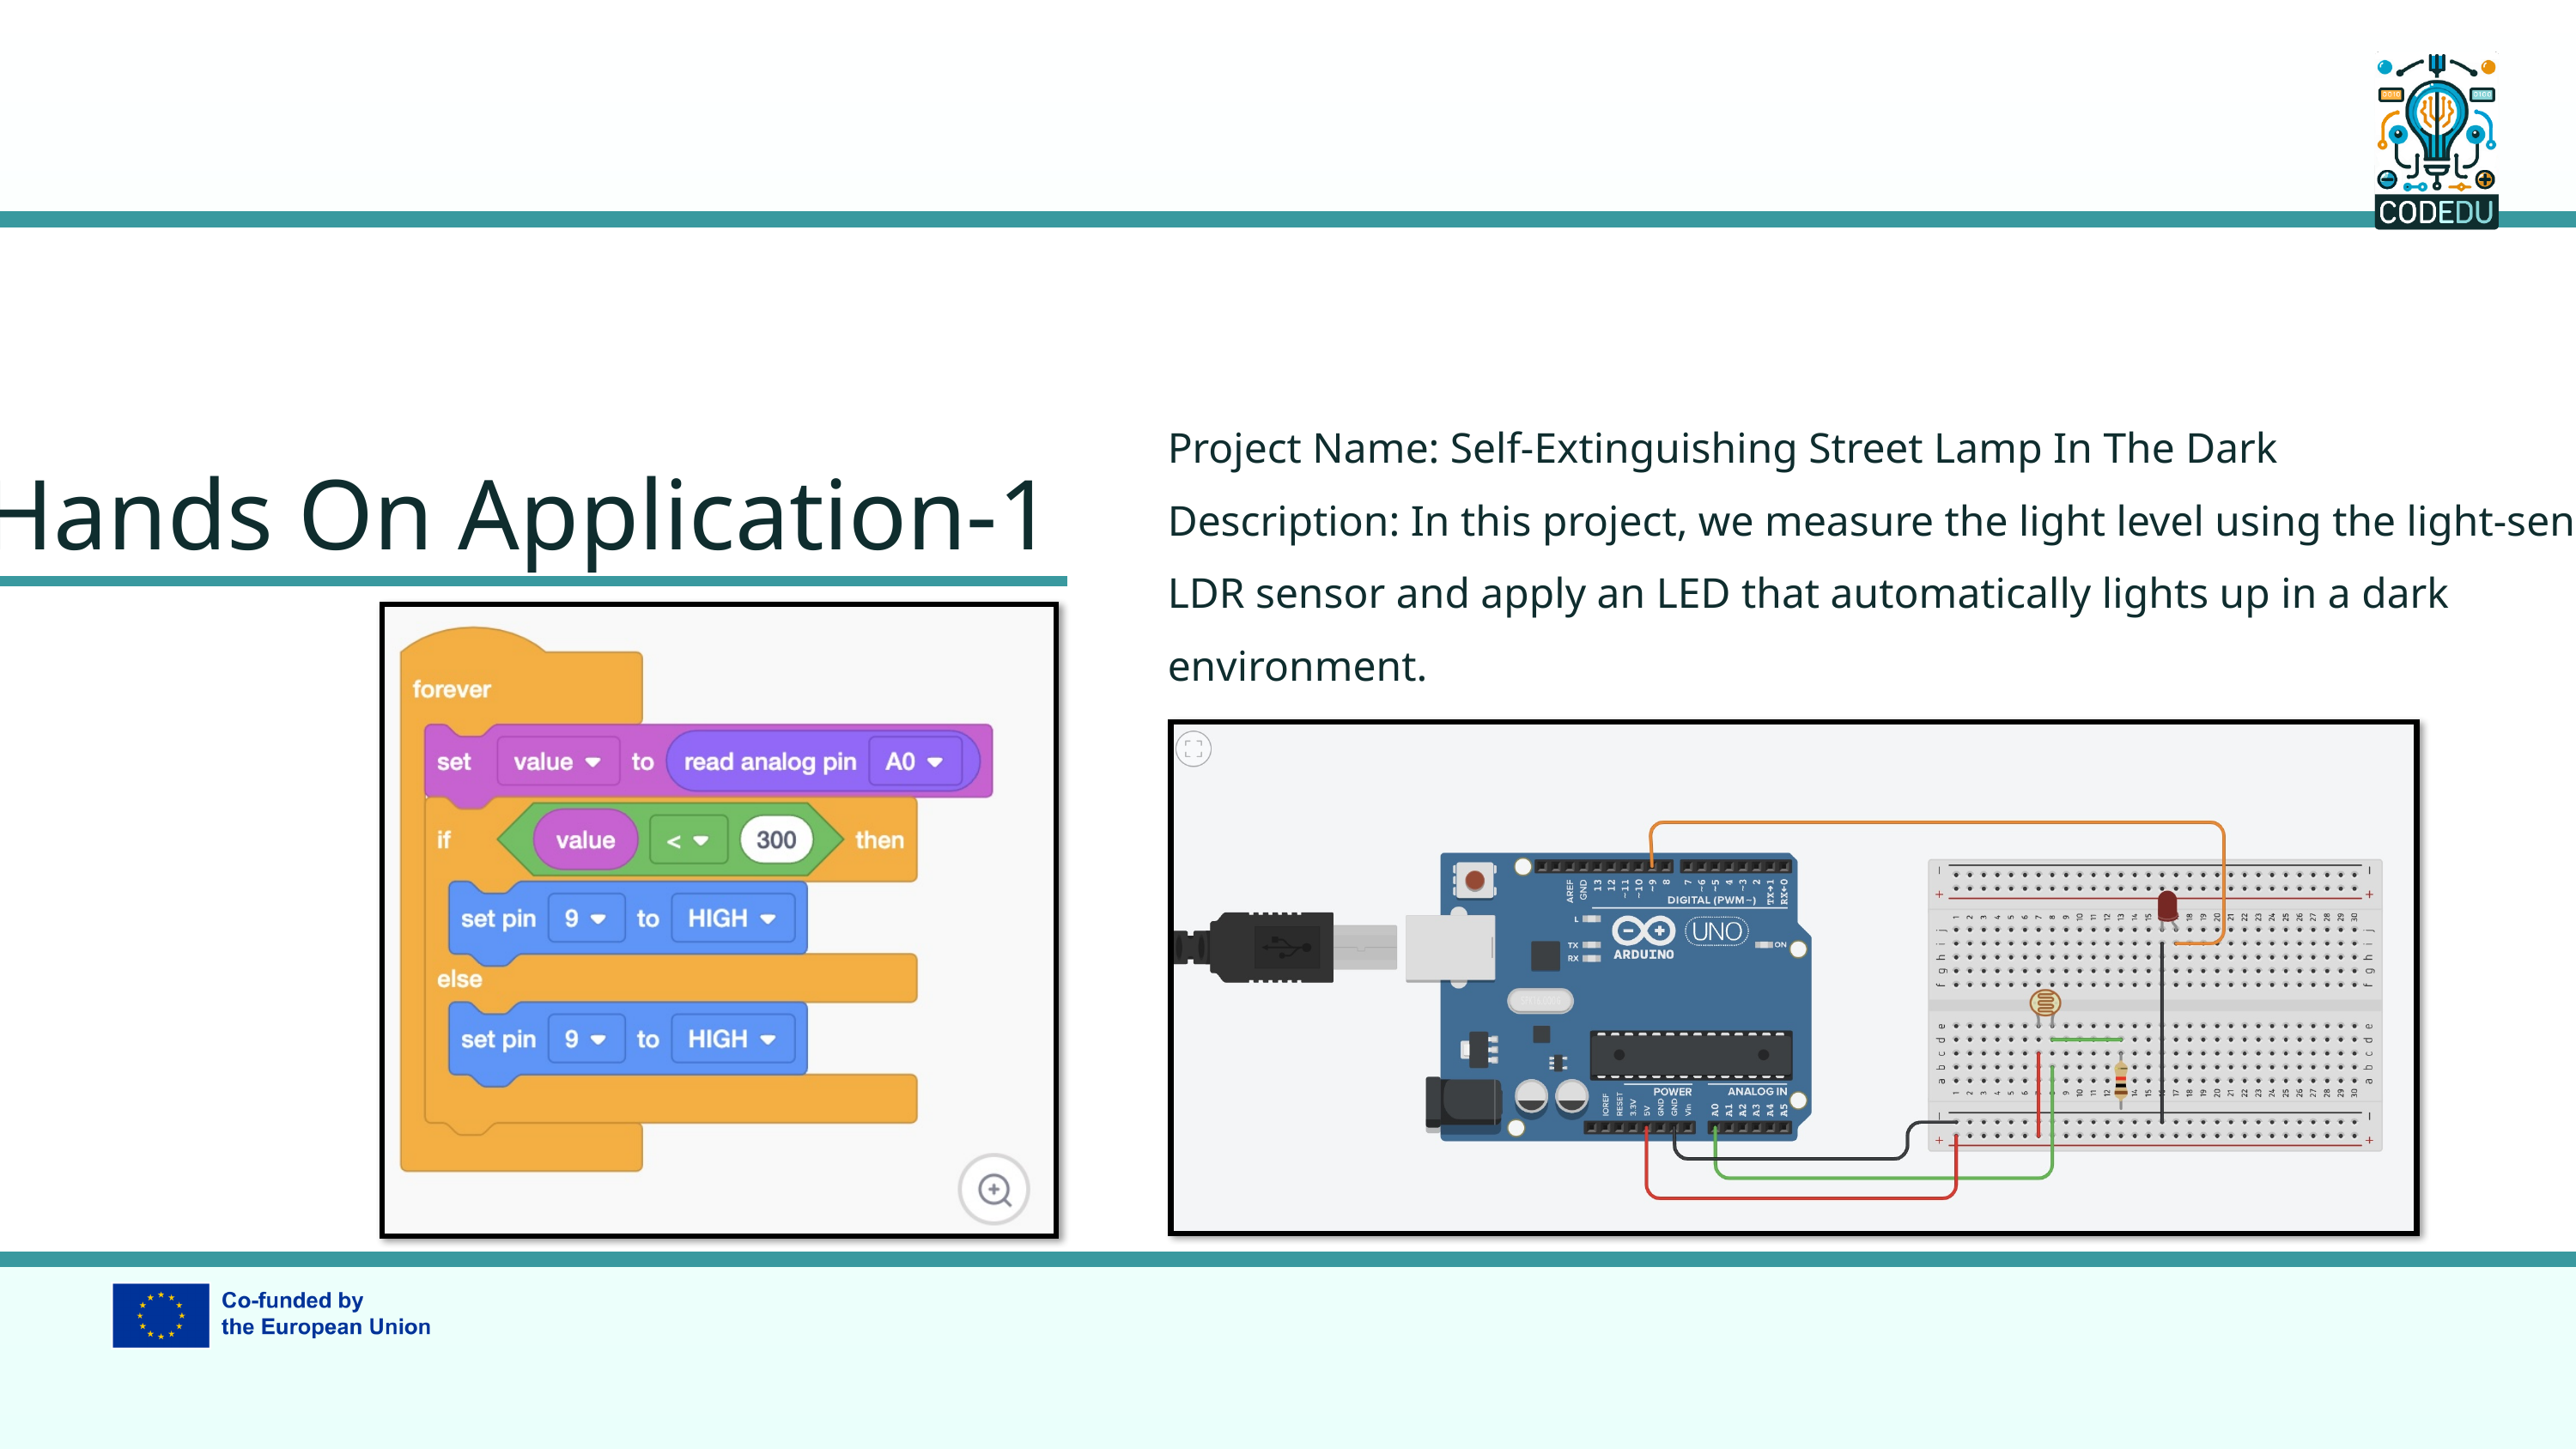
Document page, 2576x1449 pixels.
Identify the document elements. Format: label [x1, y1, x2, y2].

text_box [107, 1278, 443, 1353]
text_box [0, 218, 2576, 1260]
picture [1173, 724, 2415, 1232]
picture [384, 606, 1054, 1234]
picture [2264, 0, 2576, 333]
